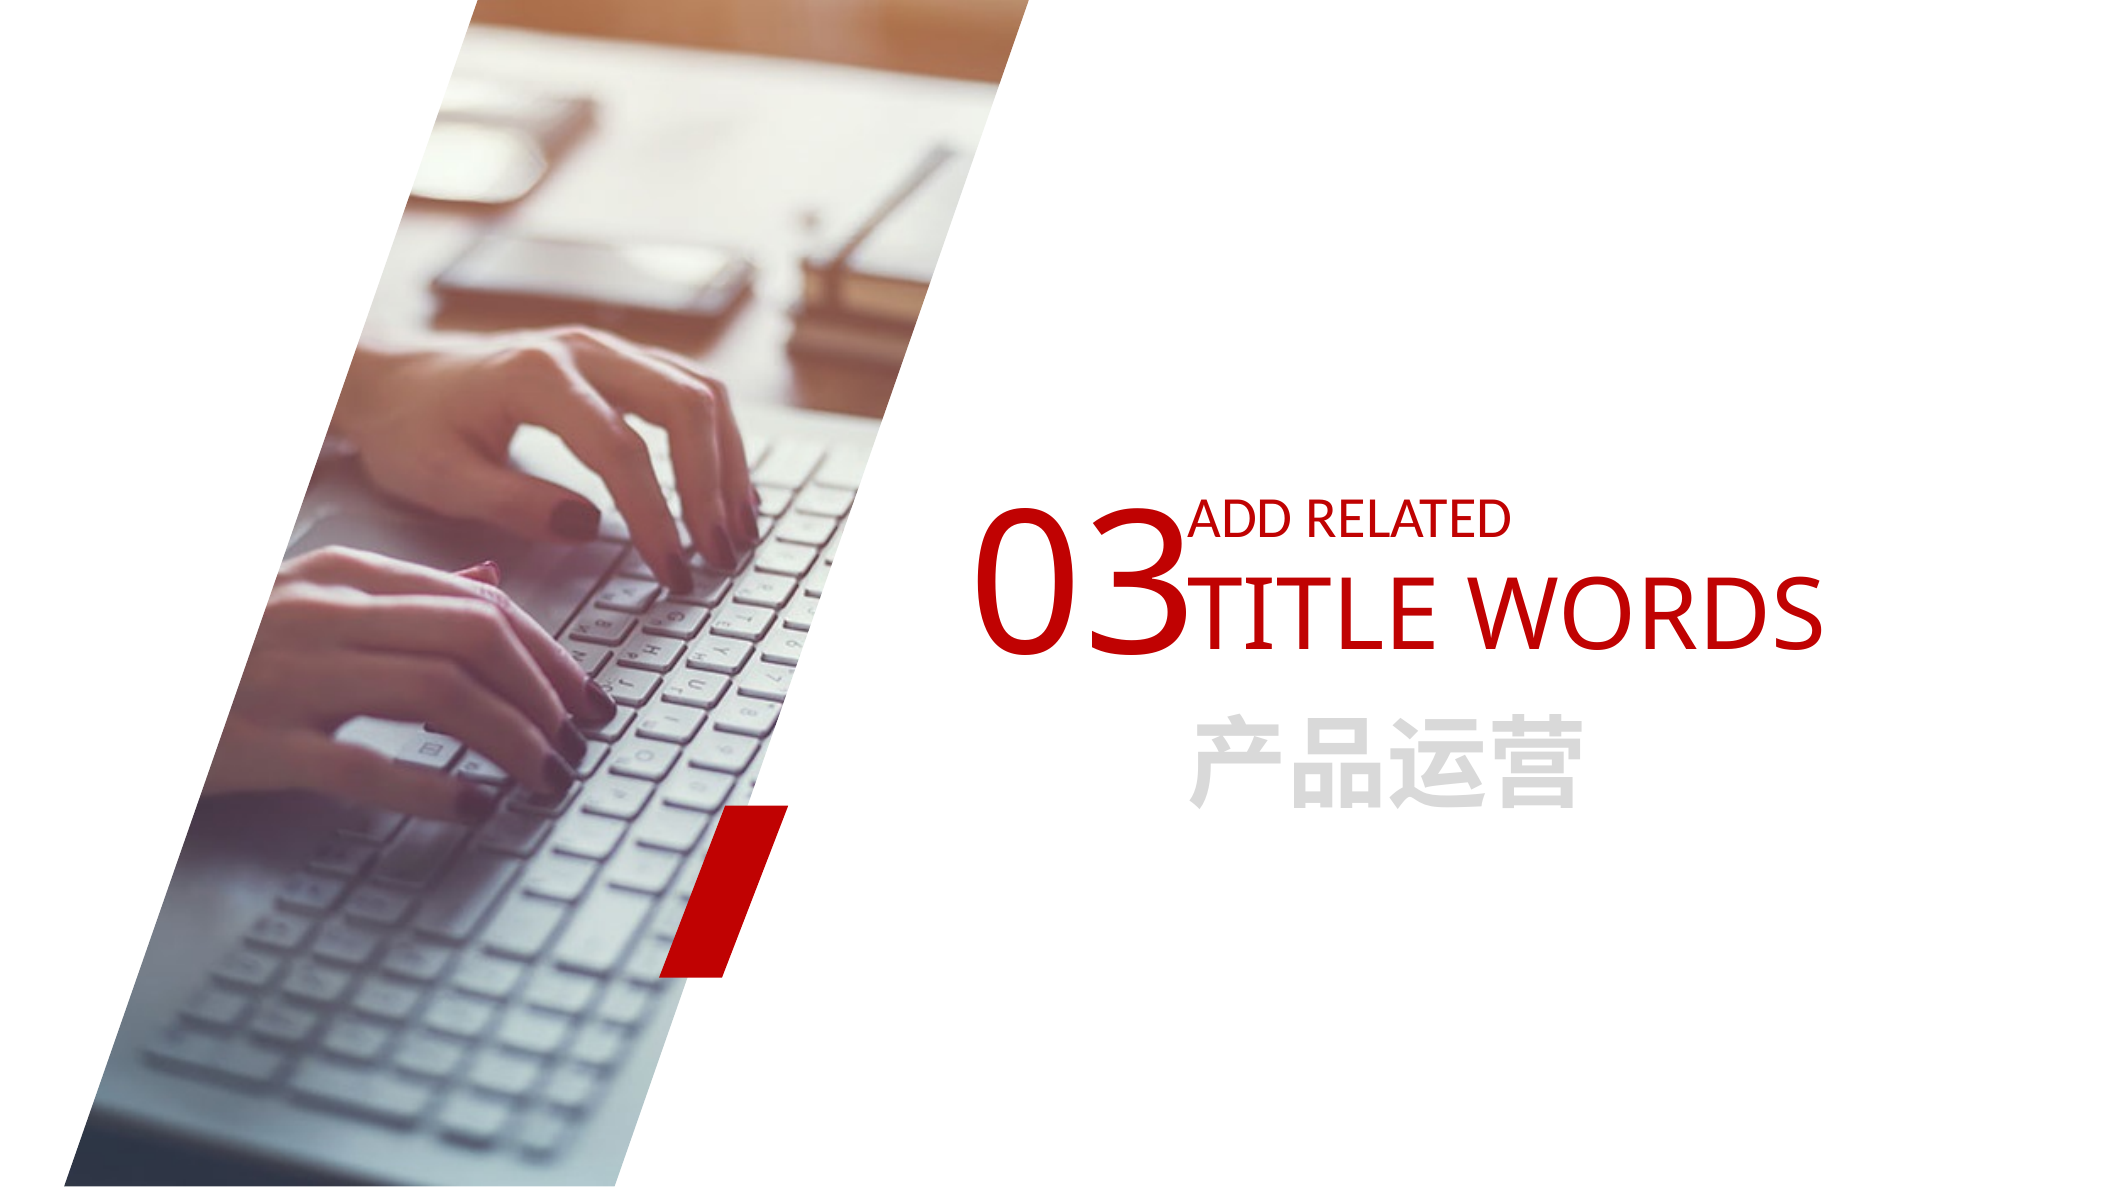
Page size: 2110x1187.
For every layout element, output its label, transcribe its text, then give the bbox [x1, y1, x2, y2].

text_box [64, 0, 1029, 1187]
text_box 产品运营 [1172, 692, 1808, 827]
text_box ADD RELATED TITLE WORDS [1271, 471, 1947, 677]
text_box 03 [1029, 446, 1271, 702]
